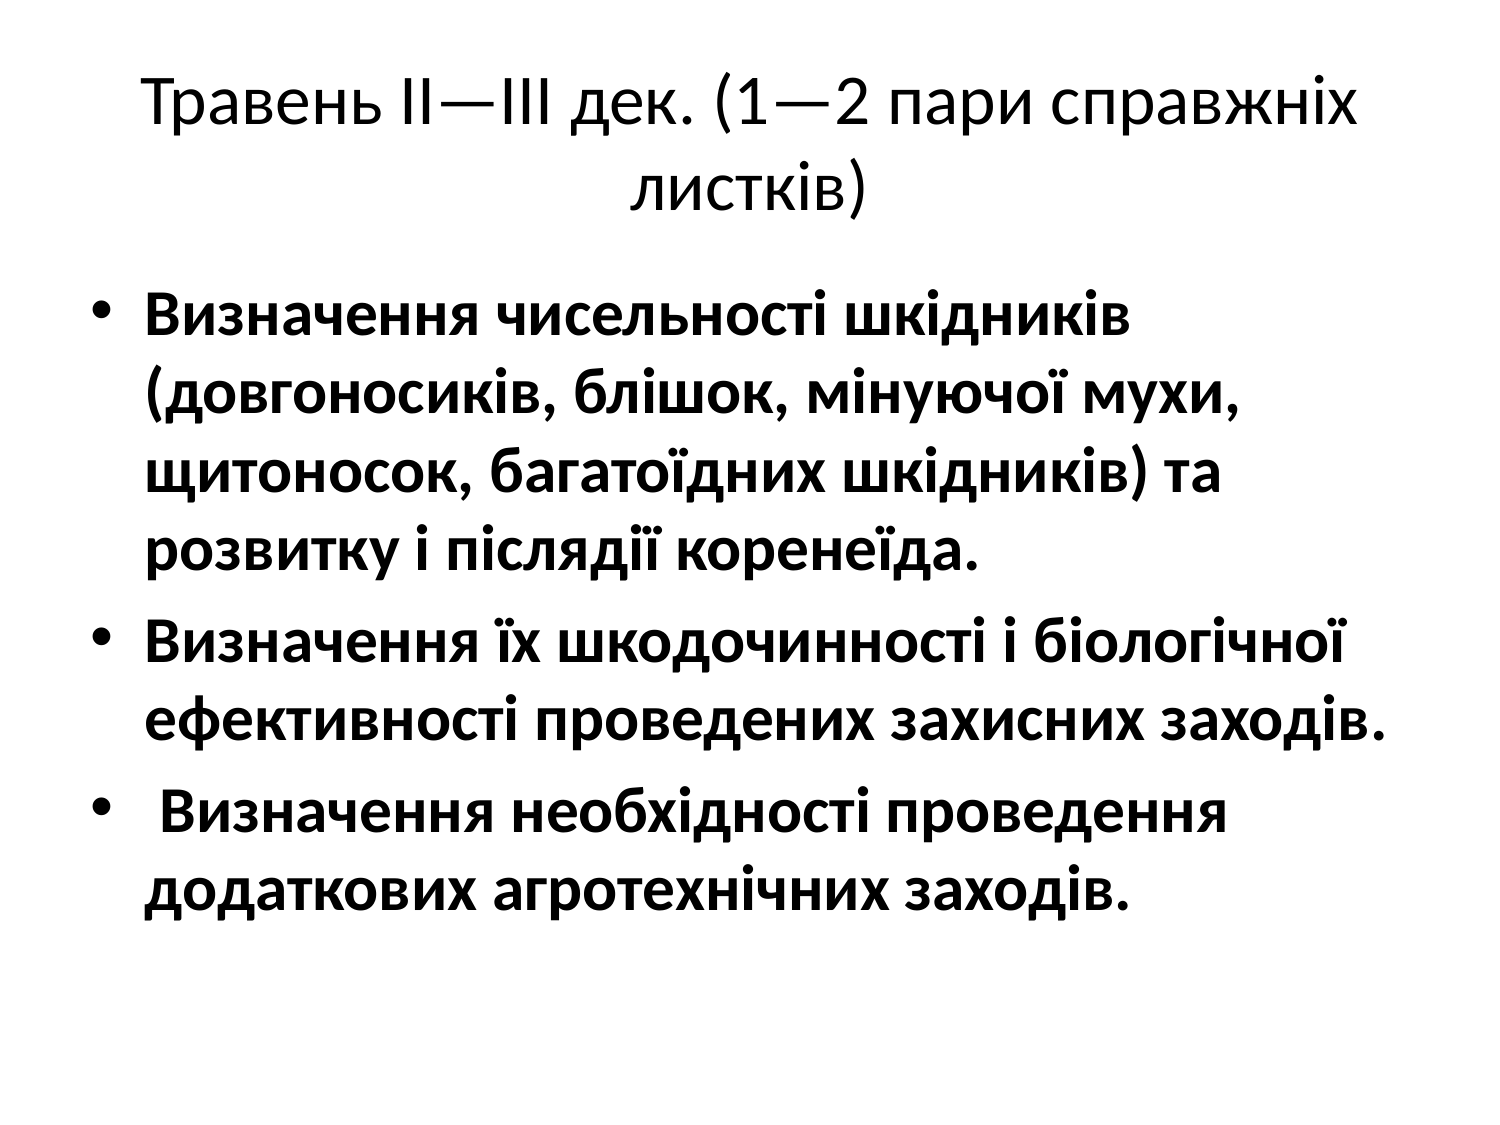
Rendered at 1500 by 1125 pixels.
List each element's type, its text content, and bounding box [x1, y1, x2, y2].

list Визначення чисельності шкідників (довгоносиків, блішок, мінуючої мухи, щитоносок, багатоїдних шкідників) та розвитку і післядії коренеїда. Визначення їх шкодочинності і біологічної ефективності проведених захисних заходів. Визначення необхідності проведення додаткових агротехнічних заходів. [75, 262, 1425, 1005]
title Травень II—III дек. (1—2 пари справжніх листків) [75, 45, 1425, 233]
